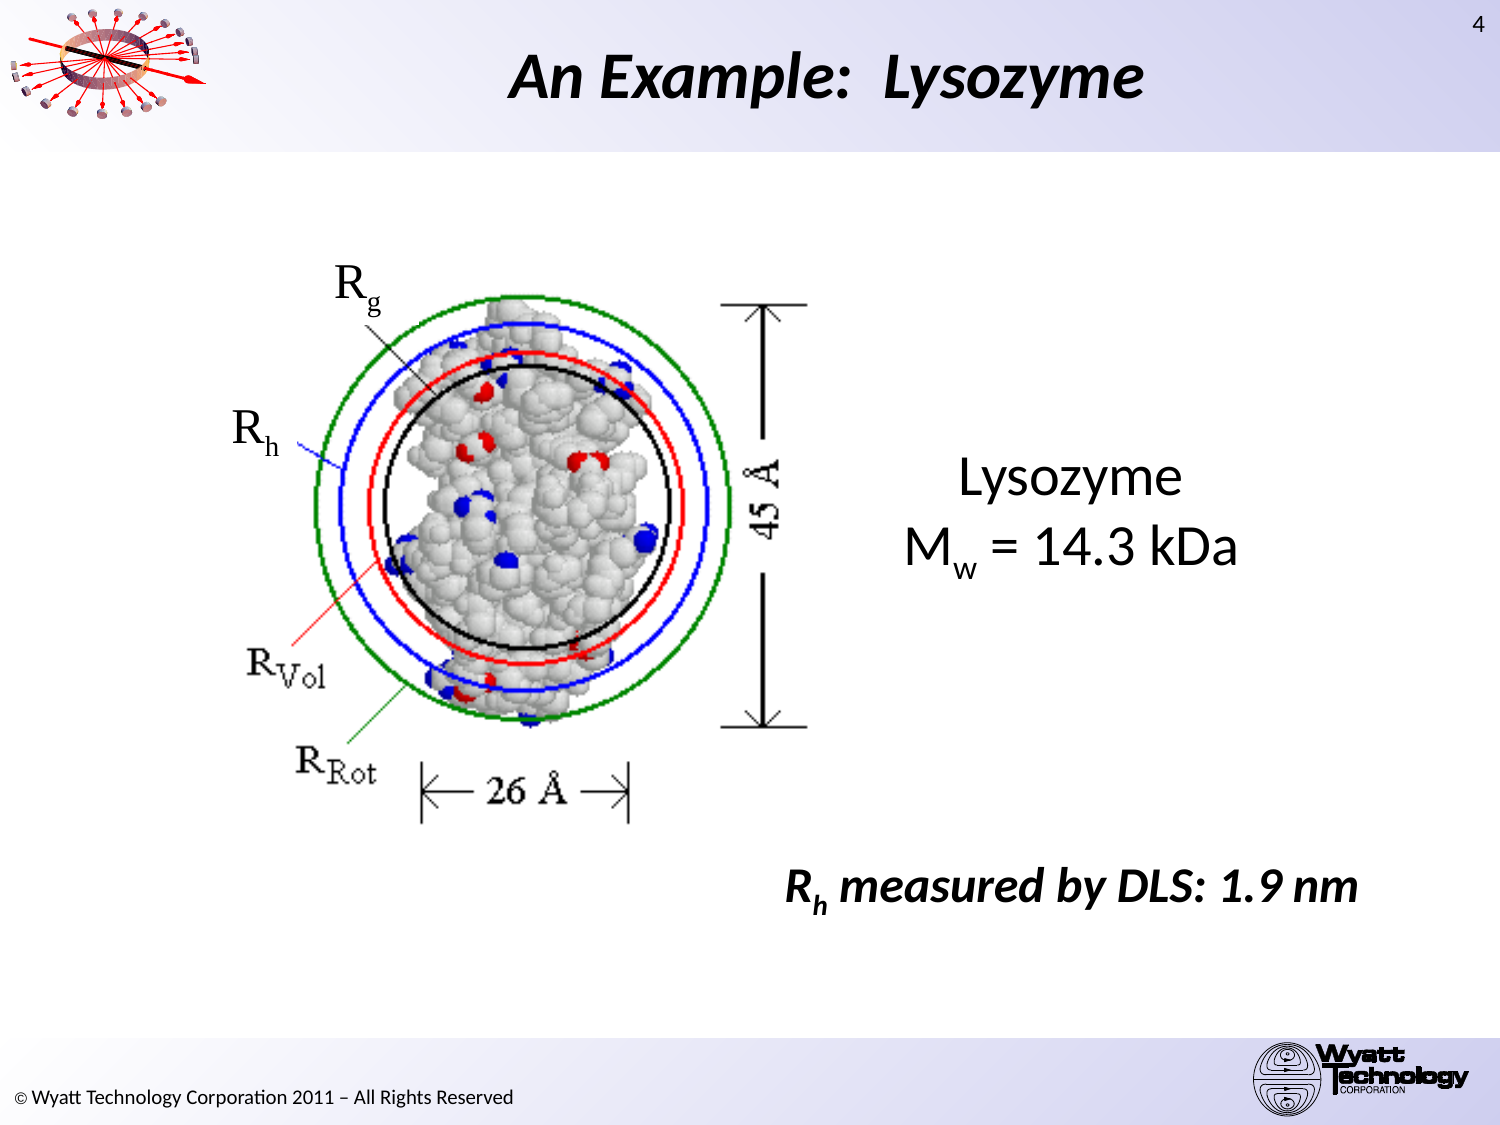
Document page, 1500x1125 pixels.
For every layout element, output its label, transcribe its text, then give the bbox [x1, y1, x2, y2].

text_box Rh measured by DLS: 1.9 nm [769, 845, 1375, 928]
title An Example: Lysozyme [217, 25, 1438, 120]
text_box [154, 208, 1328, 903]
